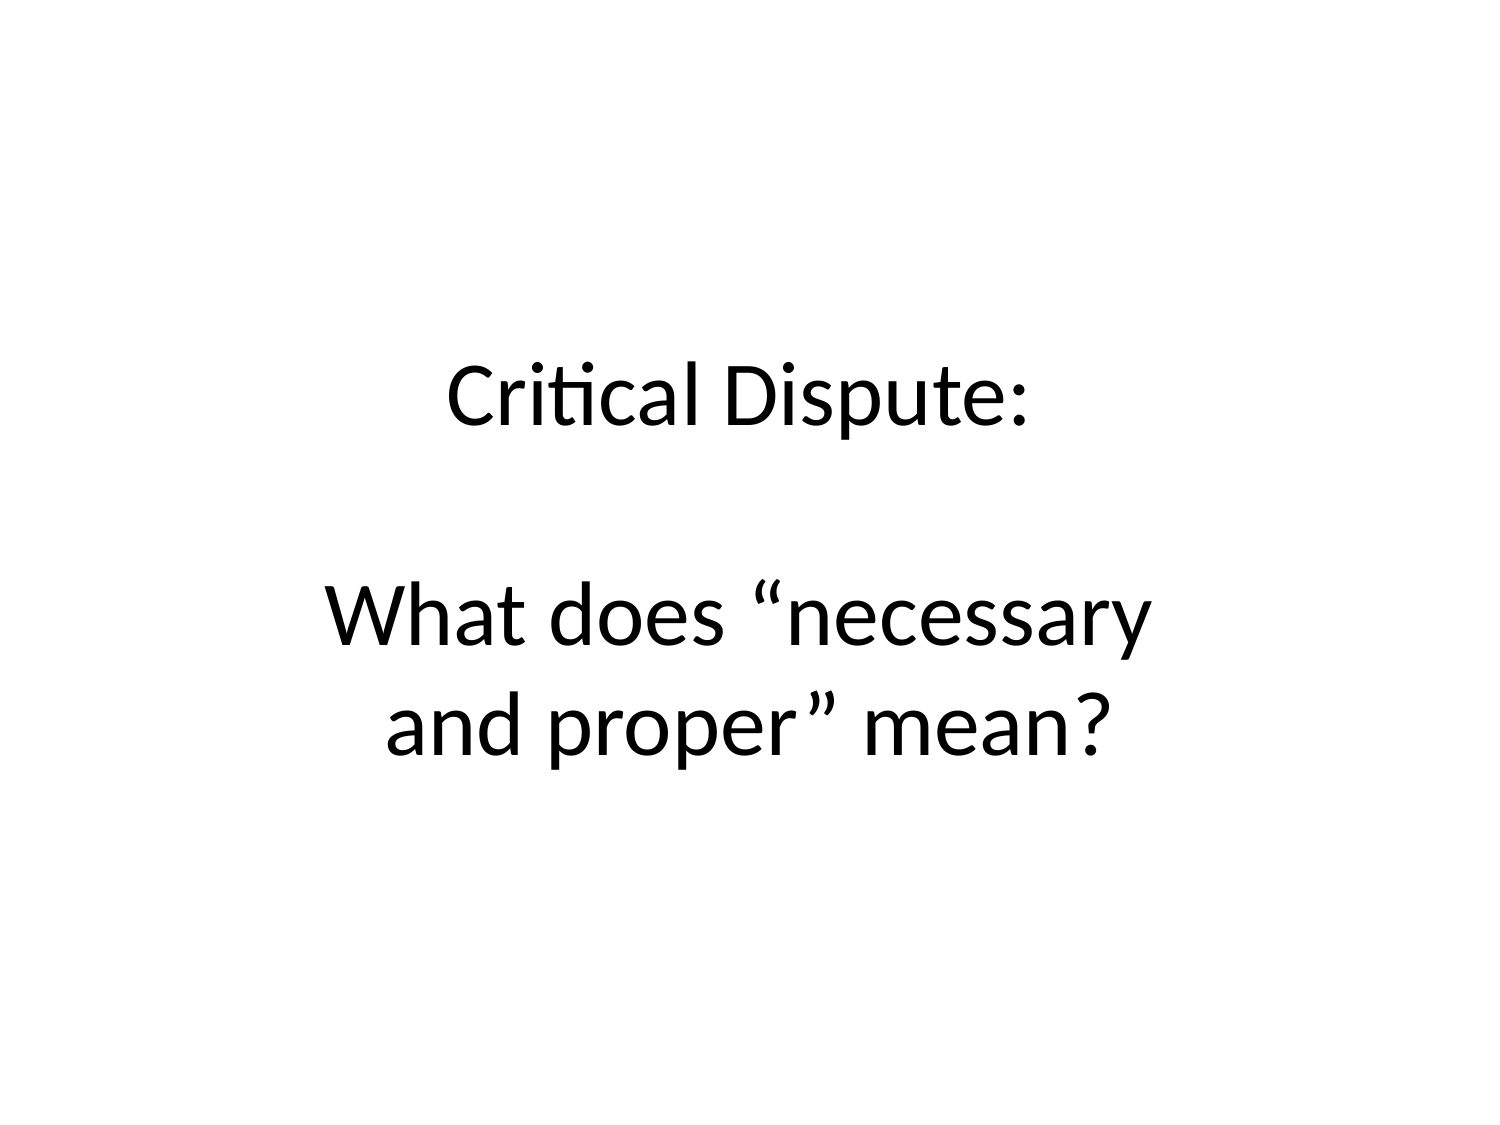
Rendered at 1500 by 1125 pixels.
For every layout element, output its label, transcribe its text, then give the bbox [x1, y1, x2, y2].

title Critical Dispute: What does “necessary and proper” mean? [74, 44, 1426, 1063]
